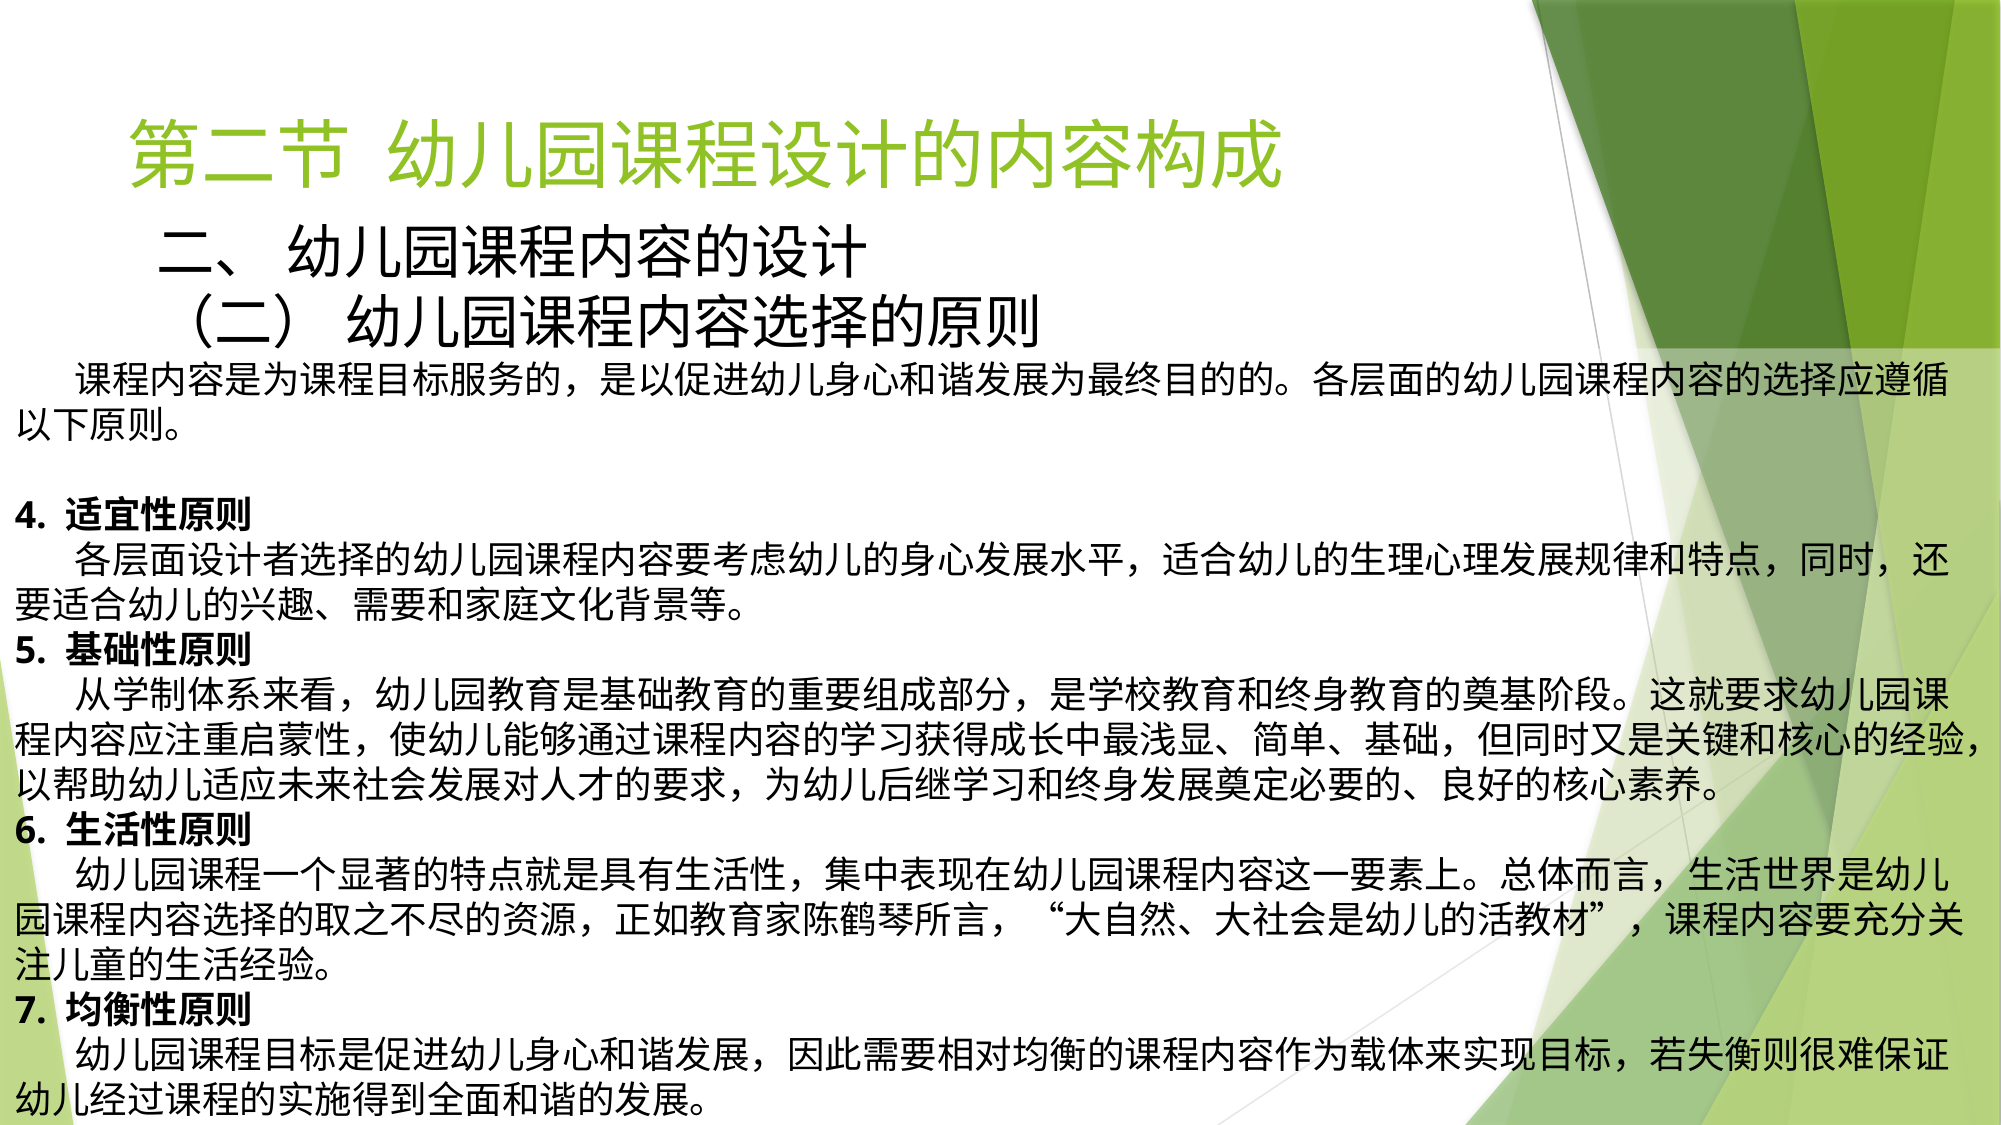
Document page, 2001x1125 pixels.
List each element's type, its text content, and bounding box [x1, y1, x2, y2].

text_box 二、 幼儿园课程内容的设计 （二） 幼儿园课程内容选择的原则 [141, 208, 1451, 348]
text_box 课程内容是为课程目标服务的，是以促进幼儿身心和谐发展为最终目的的。各层面的幼儿园课程内容的选择应遵循以下原则。 4. 适宜性原则 各层面设计者选择的幼儿园课程内容要考虑幼儿的身心发展水平，适合幼儿的生理心理发展规律和特点，同时，还要适合幼儿的兴趣、需要和家庭文化背景等。 5. 基础性原则 从学制体系来看，幼儿园教育是基础教育的重要组成部分，是学校教育和终身教育的奠基阶段。这就要求幼儿园课程内容应注重启蒙性，使幼儿能够通过课程内容的学习获得成长中最浅显、简单、基础，但同时又是关键和核心的经验，以帮助幼儿适应未来社会发展对人才的要求，为幼儿后继学习和终身发展奠定必要的、良好的核心素养。 6. 生活性原则 幼儿园课程一个显著的特点就是具有生活性，集中表现在幼儿园课程内容这一要素上。总体而言，生活世界是幼儿园课程内容选择的取之不尽的资源，正如教育家陈鹤琴所言，“大自然、大社会是幼儿的活教材”，课程内容要充分关注儿童的生活经验。 7. 均衡性原则 幼儿园课程目标是促进幼儿身心和谐发展，因此需要相对均衡的课程内容作为载体来实现目标，若失衡则很难保证幼儿经过课程的实施得到全面和谐的发展。 [0, 348, 2000, 1125]
title 第二节 幼儿园课程设计的内容构成 [111, 99, 1522, 317]
